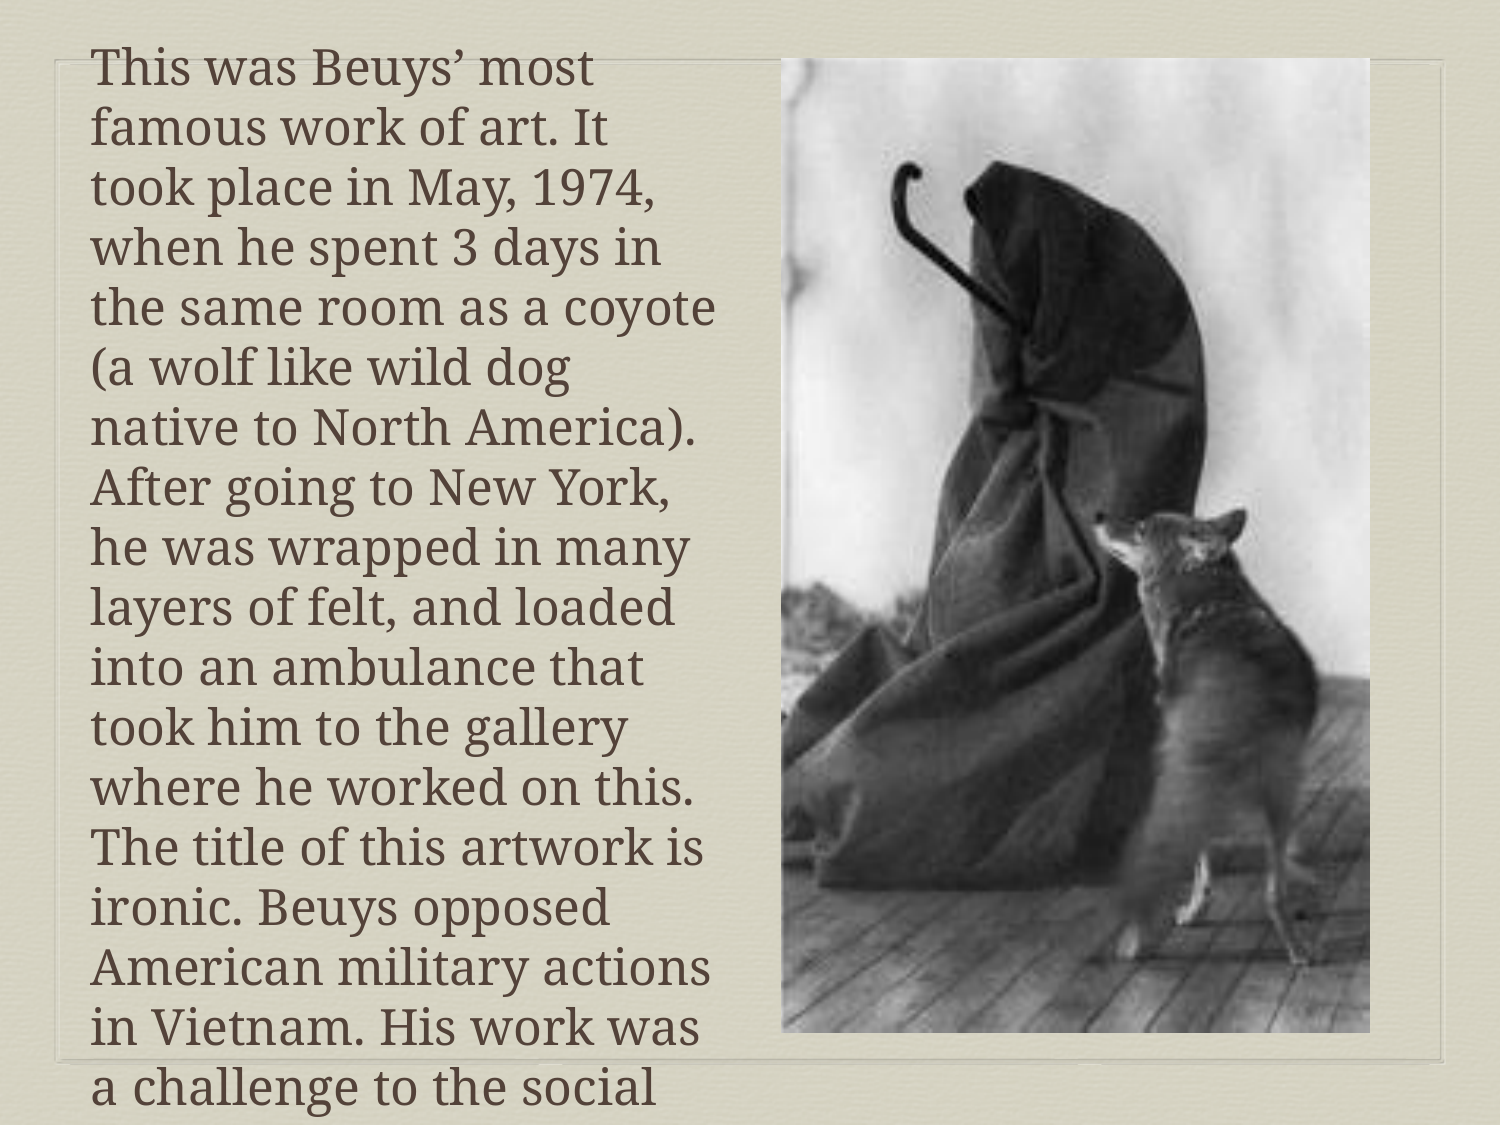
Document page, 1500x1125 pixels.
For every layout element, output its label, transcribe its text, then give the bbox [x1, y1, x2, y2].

text_box This was Beuys’ most famous work of art. It took place in May, 1974, when he spent 3 days in the same room as a coyote (a wolf like wild dog native to North America). After going to New York, he was wrapped in many layers of felt, and loaded into an ambulance that took him to the gallery where he worked on this. The title of this artwork is ironic. Beuys opposed American military actions in Vietnam. His work was a challenge to the social group of American Art. [76, 28, 741, 1125]
picture [0, 0, 1500, 1125]
